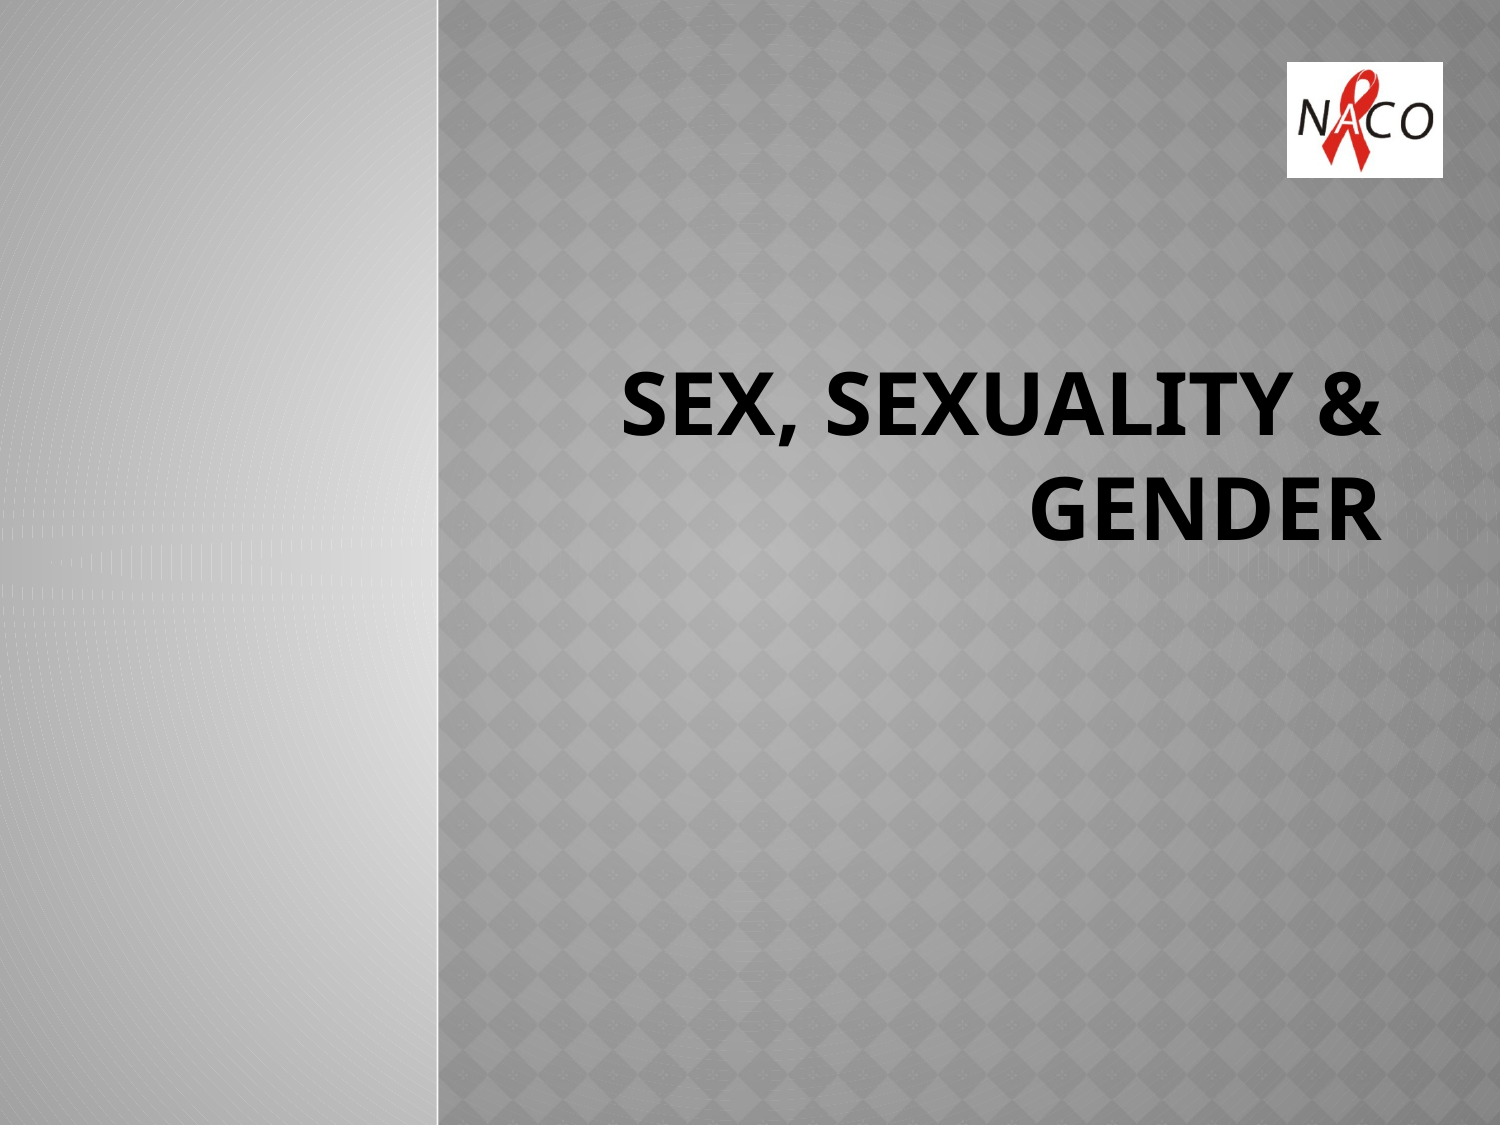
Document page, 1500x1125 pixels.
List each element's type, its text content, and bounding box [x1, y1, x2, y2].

title Sex, Sexuality & Gender [552, 87, 1390, 558]
picture [1287, 61, 1443, 179]
